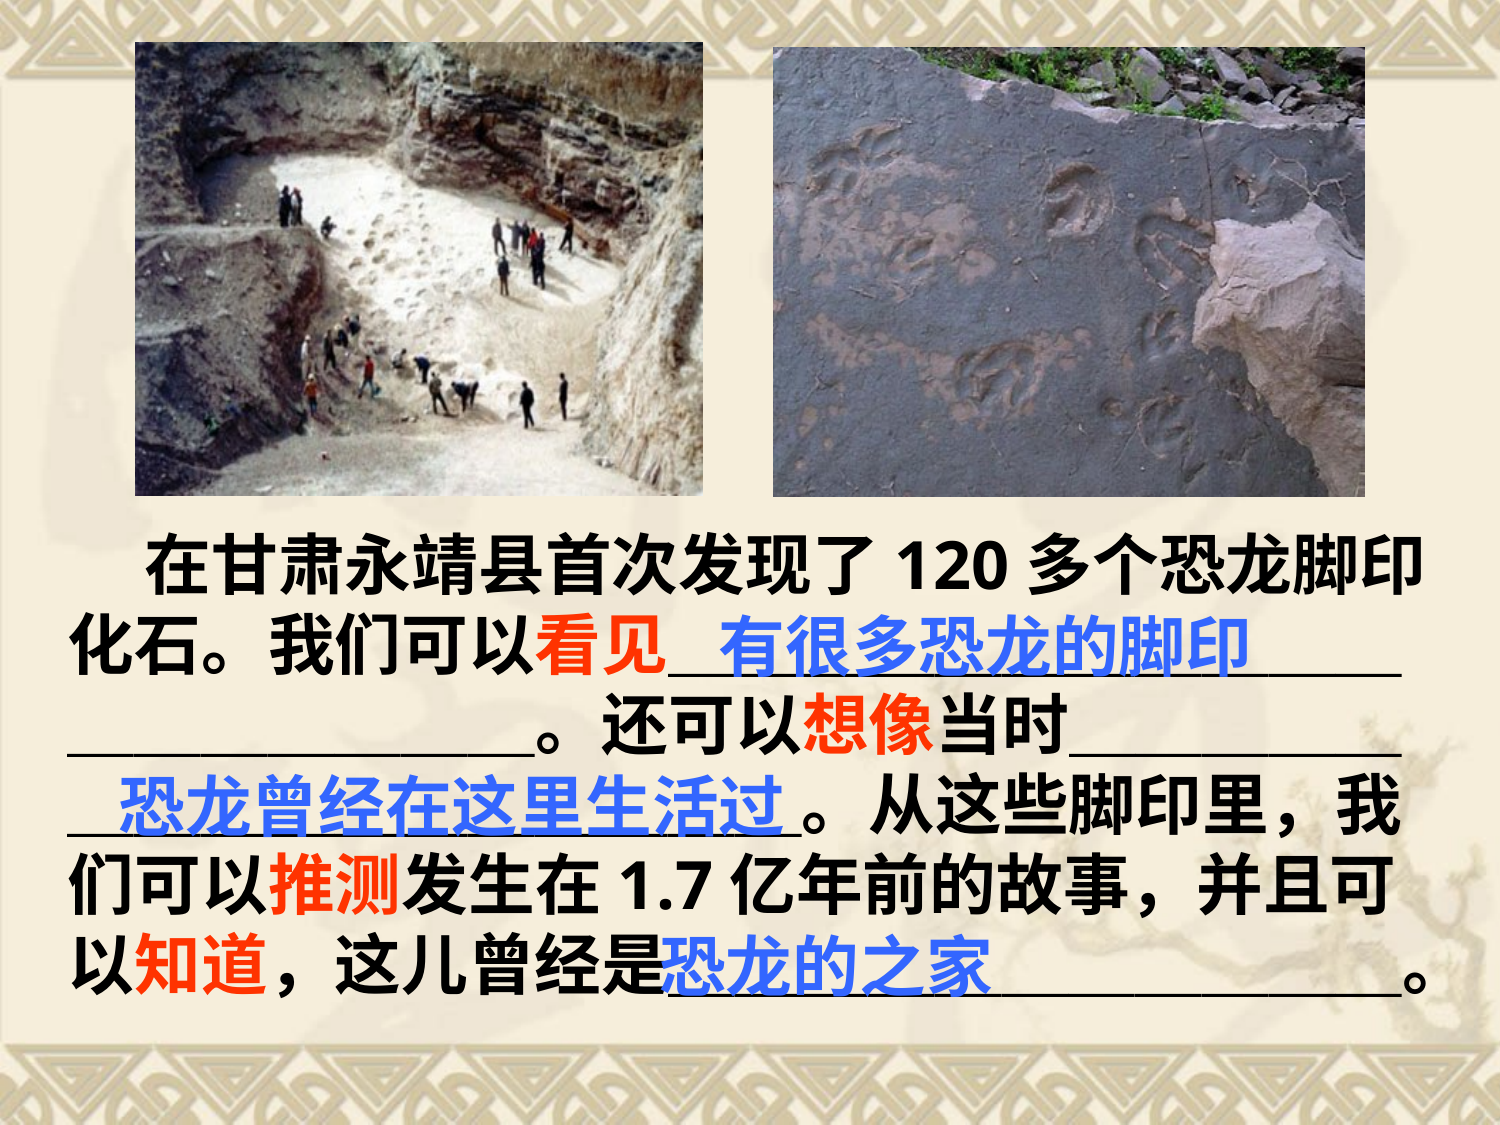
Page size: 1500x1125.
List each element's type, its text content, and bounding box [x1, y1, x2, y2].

text_box 有很多恐龙的脚印 [703, 597, 1268, 693]
picture [0, 0, 1500, 1125]
text_box 恐龙曾经在这里生活过 [103, 757, 801, 853]
text_box 在甘肃永靖县首次发现了120多个恐龙脚印化石。我们可以看见＿＿＿＿＿＿＿＿＿＿＿＿＿＿＿＿＿＿。还可以想像当时＿＿＿＿＿＿＿＿＿＿＿＿＿＿＿＿。从这些脚印里，我们可以推测发生在1.7亿年前的故事，并且可以知道，这儿曾经是＿＿＿＿＿＿＿＿＿＿＿。 [53, 515, 1459, 1090]
text_box 恐龙的之家 [644, 916, 1008, 1012]
